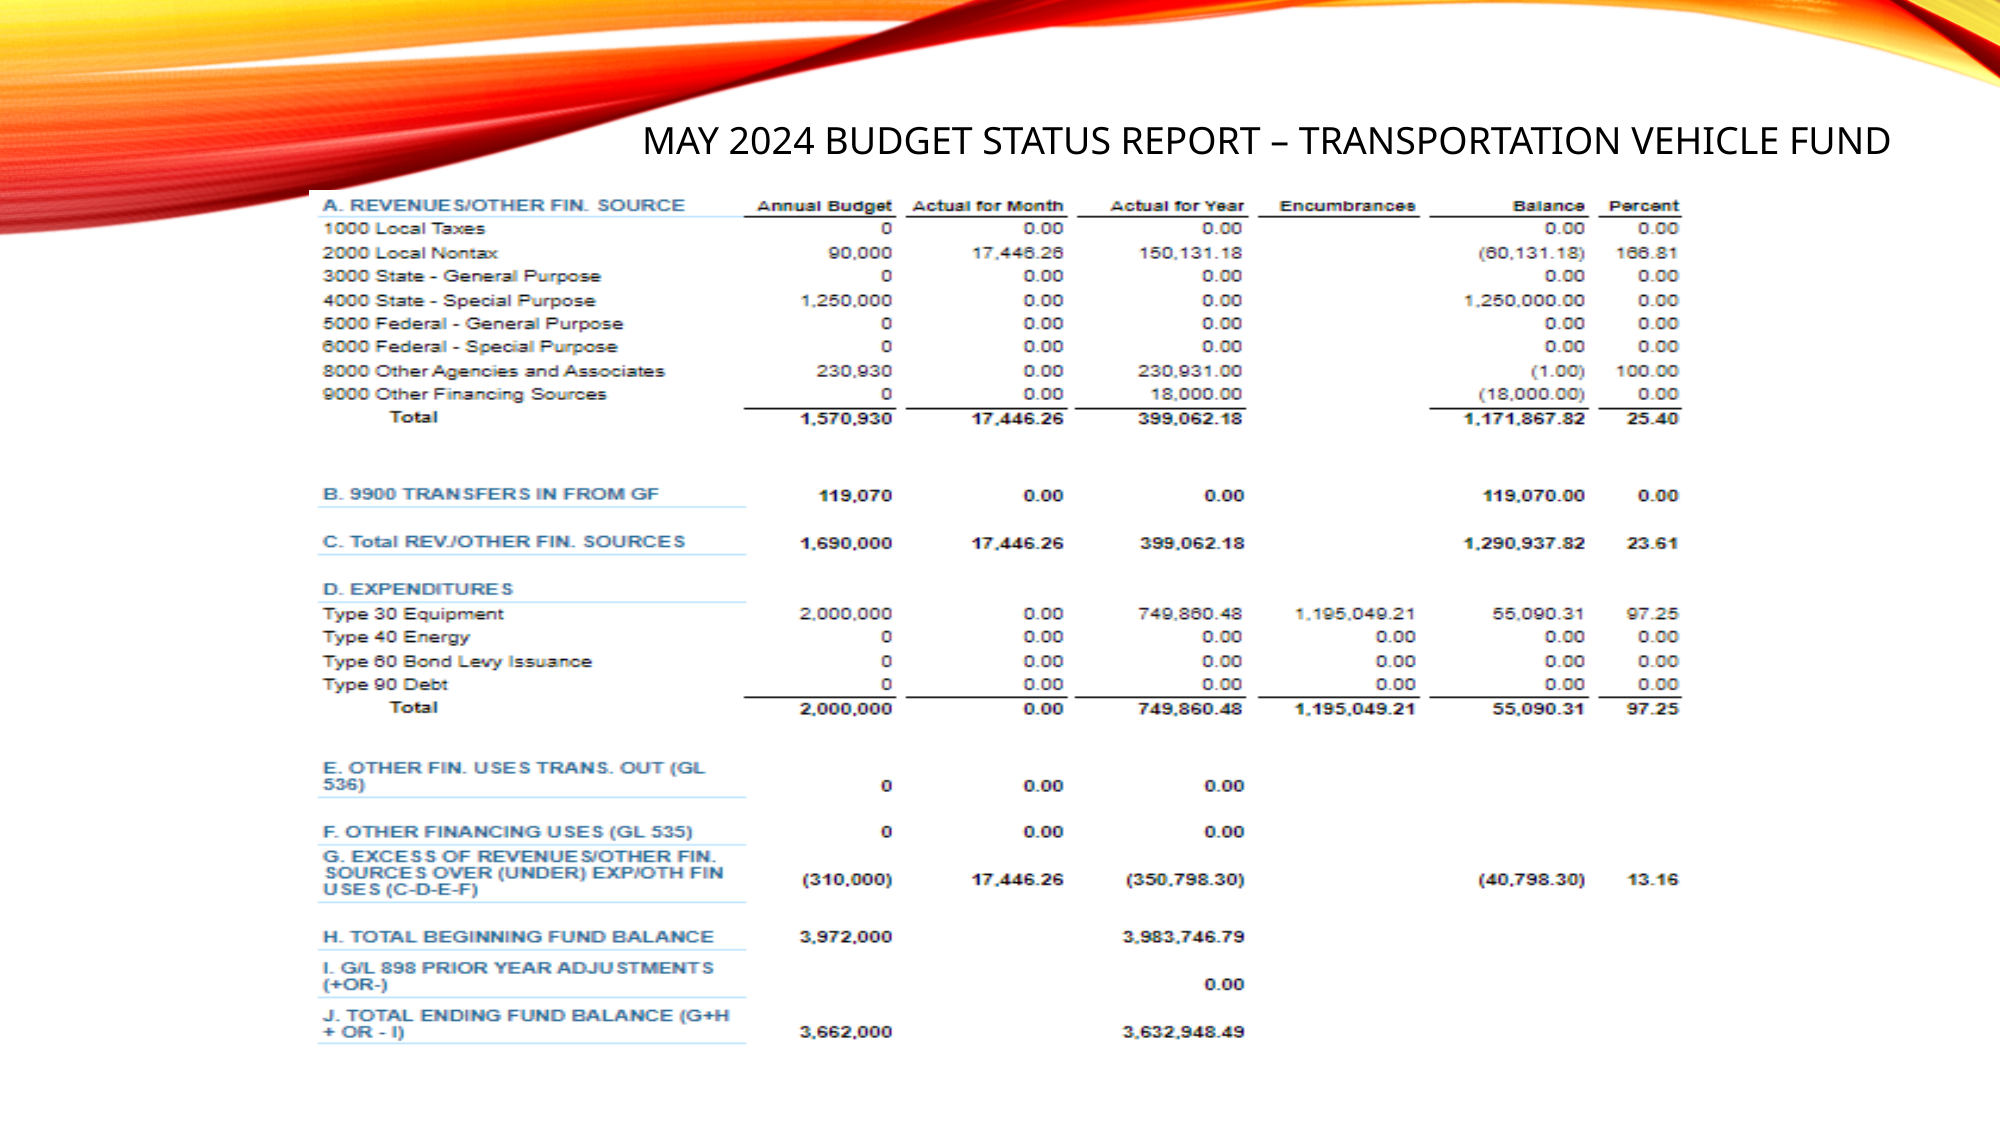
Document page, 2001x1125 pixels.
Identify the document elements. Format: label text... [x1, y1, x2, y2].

picture [0, 0, 2000, 1074]
title MAY 2024 BUDGET STATUS REPORT – TRANSPORTATION VEHICLE FUND [575, 67, 1960, 218]
